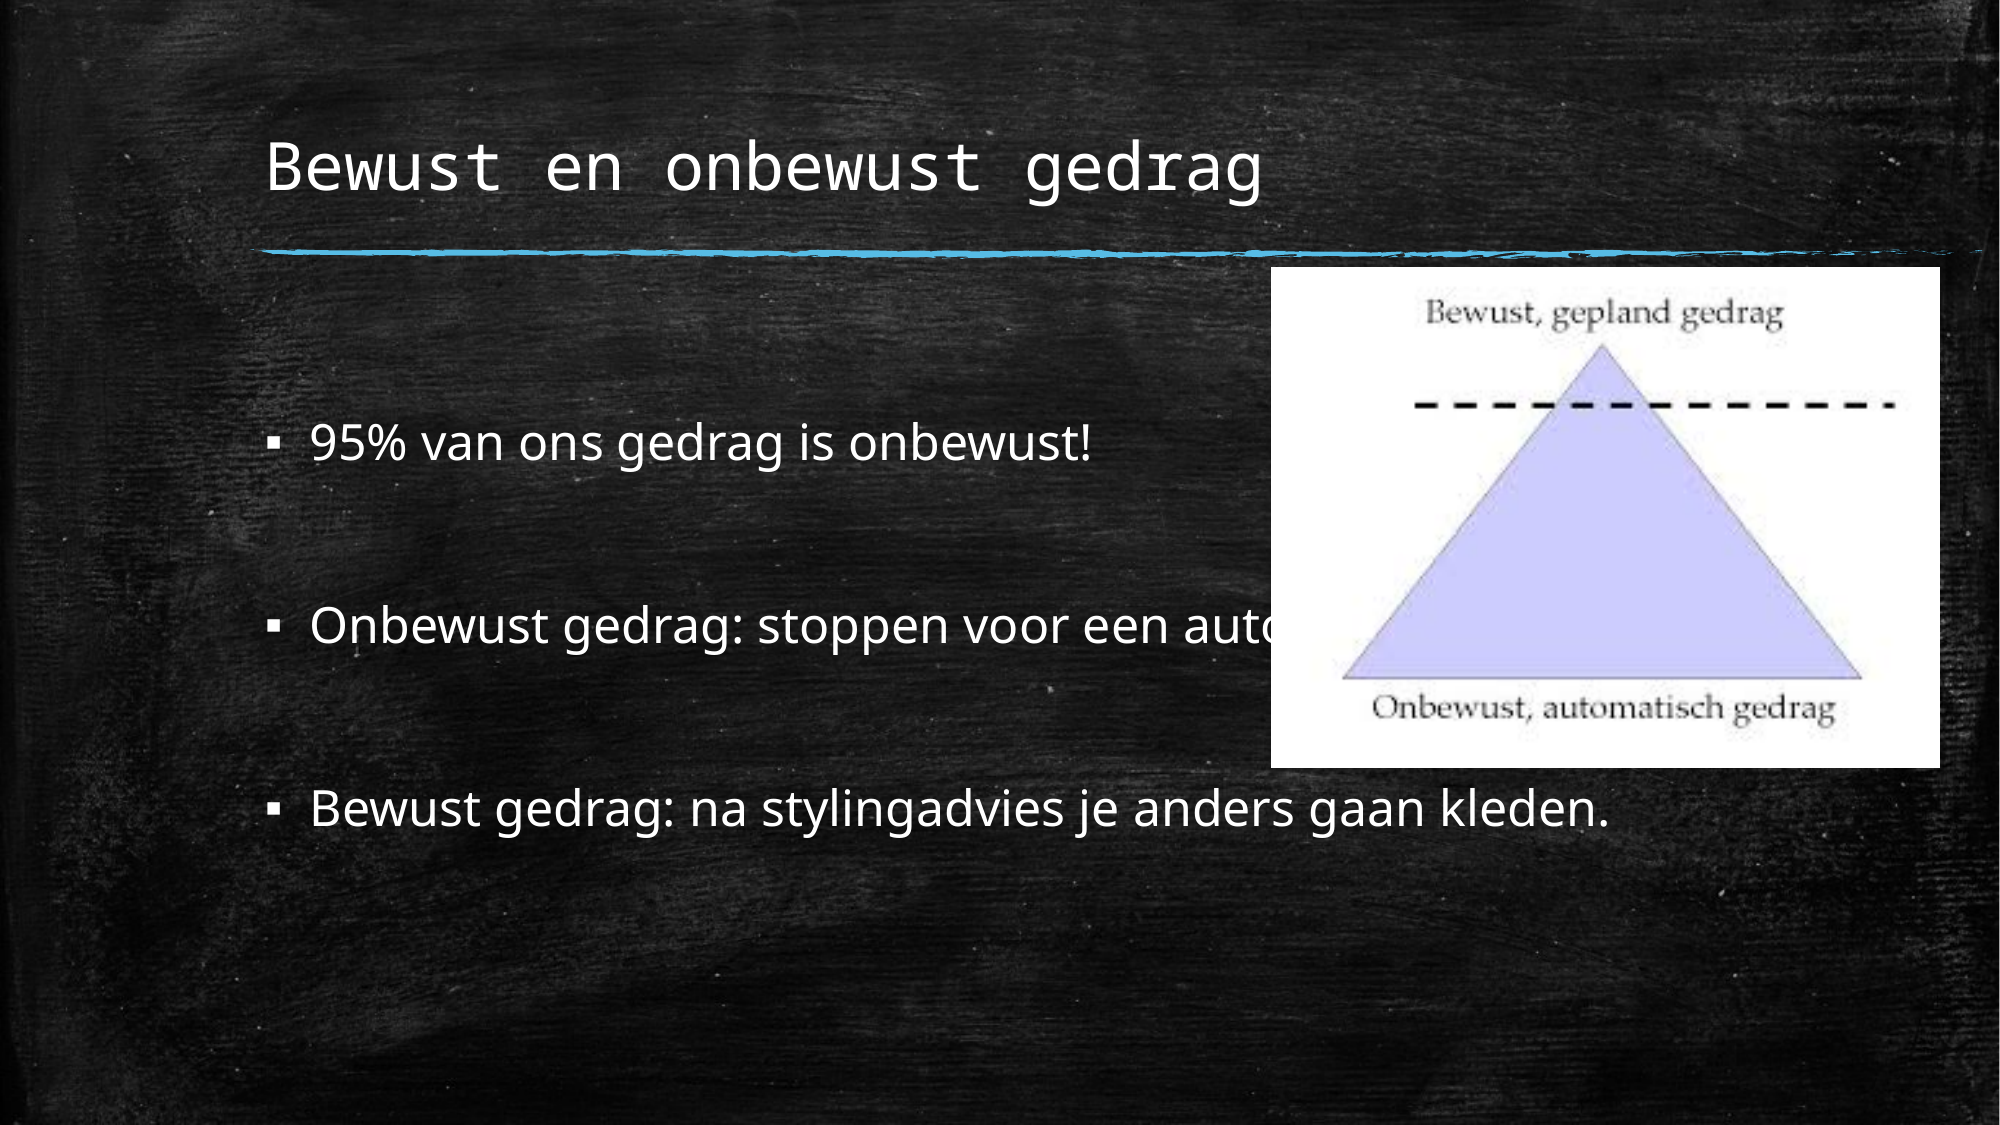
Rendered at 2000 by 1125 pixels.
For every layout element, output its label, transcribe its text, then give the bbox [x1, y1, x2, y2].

title Bewust en onbewust gedrag [249, 45, 1750, 213]
picture [1271, 267, 1940, 768]
list 95% van ons gedrag is onbewust! Onbewust gedrag: stoppen voor een auto Bewust gedrag: na stylingadvies je anders gaan kleden. [249, 312, 1750, 1013]
